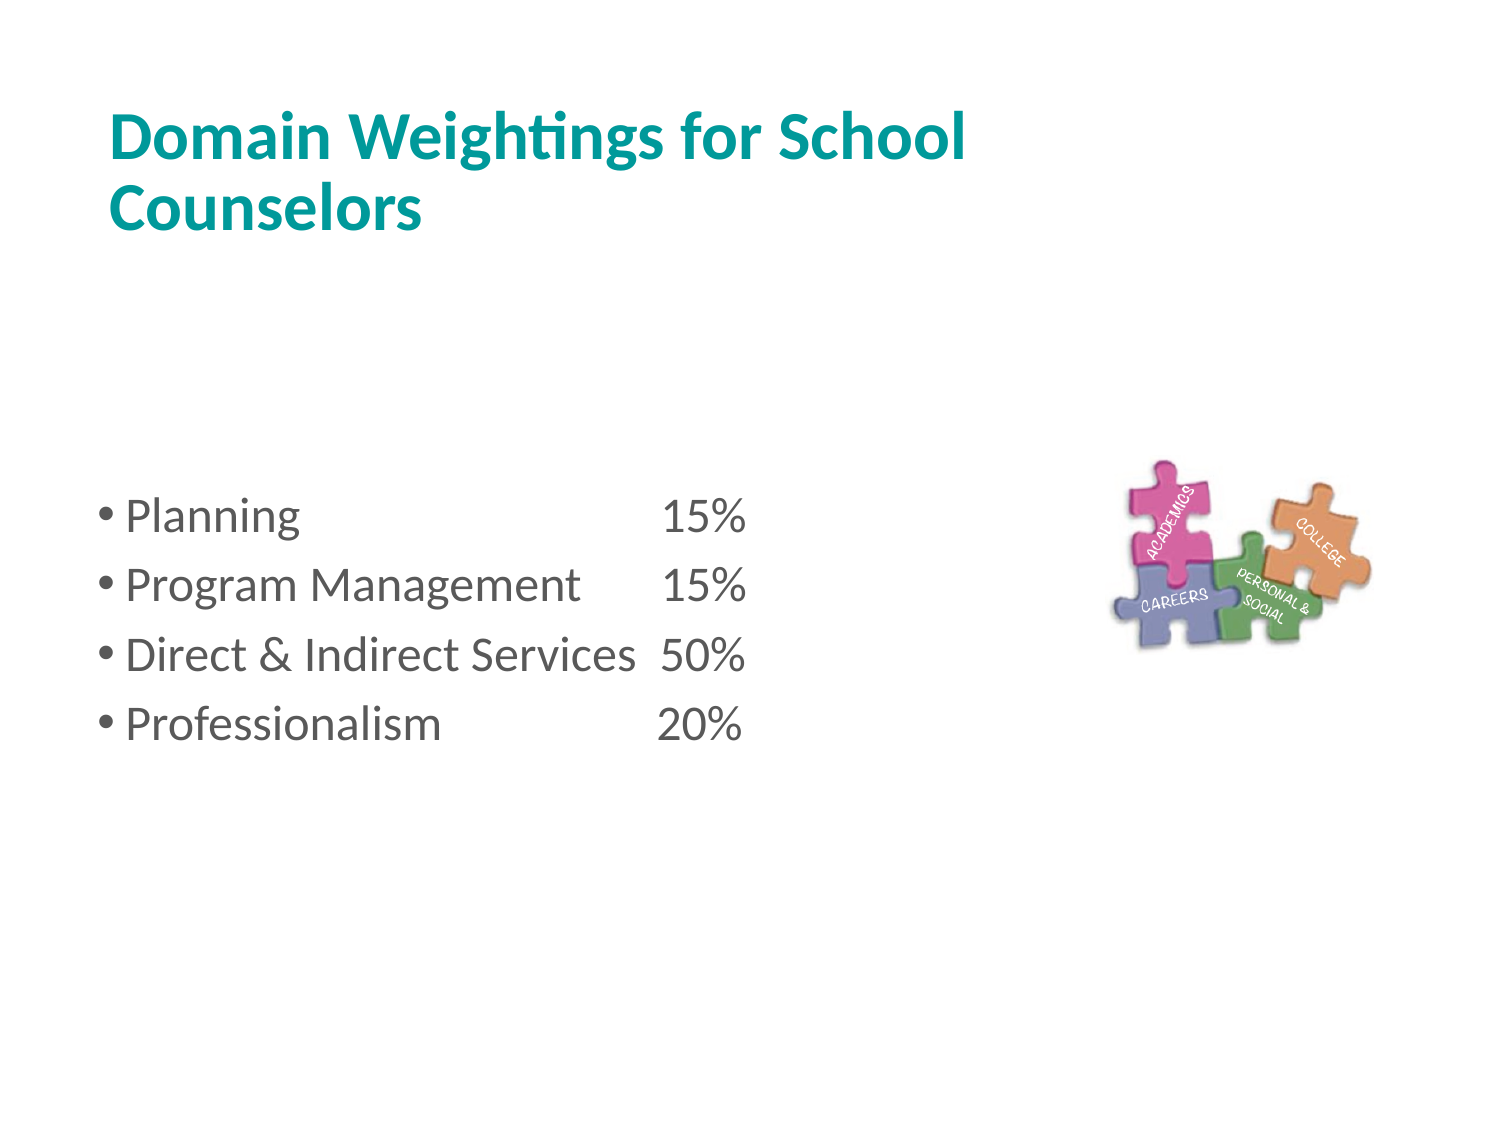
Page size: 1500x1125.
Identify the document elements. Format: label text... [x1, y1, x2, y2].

title Domain Weightings for School Counselors [109, 81, 1029, 245]
list Planning 15% Program Management 15% Direct & Indirect Services 50% Professionalism 20% [97, 352, 1152, 987]
picture [1105, 455, 1374, 656]
